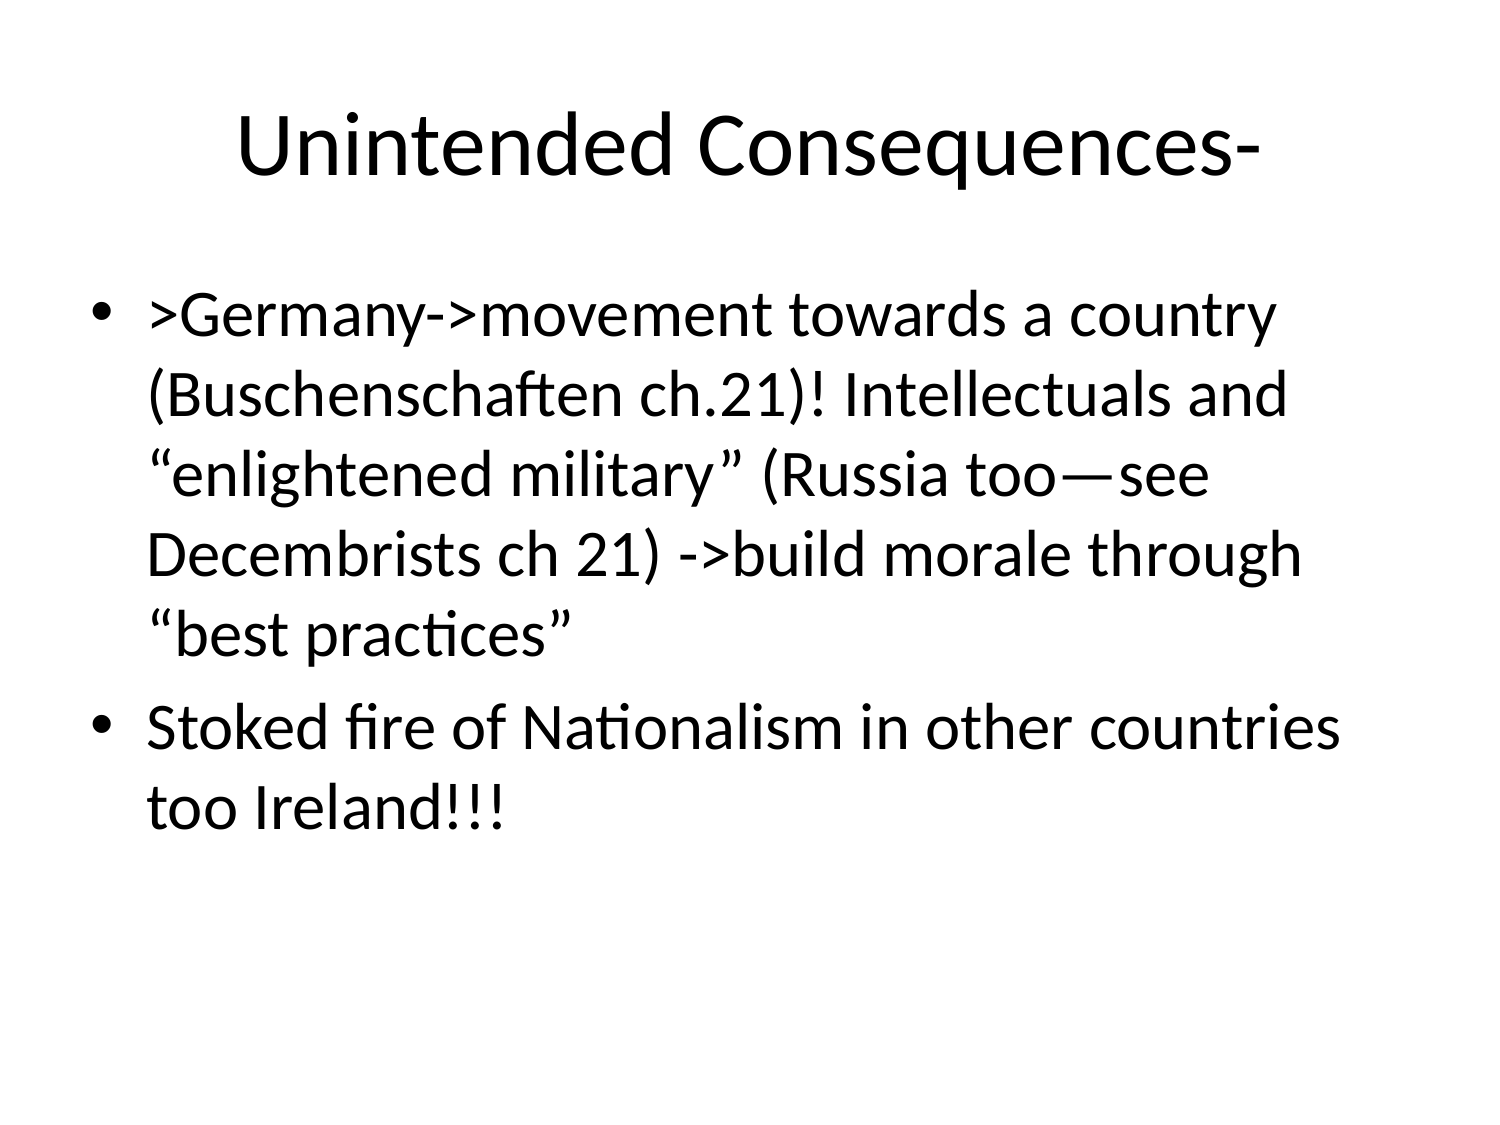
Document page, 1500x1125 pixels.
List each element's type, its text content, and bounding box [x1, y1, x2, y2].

list >Germany->movement towards a country (Buschenschaften ch.21)! Intellectuals and “enlightened military” (Russia too—see Decembrists ch 21) ->build morale through “best practices” Stoked fire of Nationalism in other countries too Ireland!!! [75, 262, 1425, 1005]
title Unintended Consequences- [75, 45, 1425, 233]
